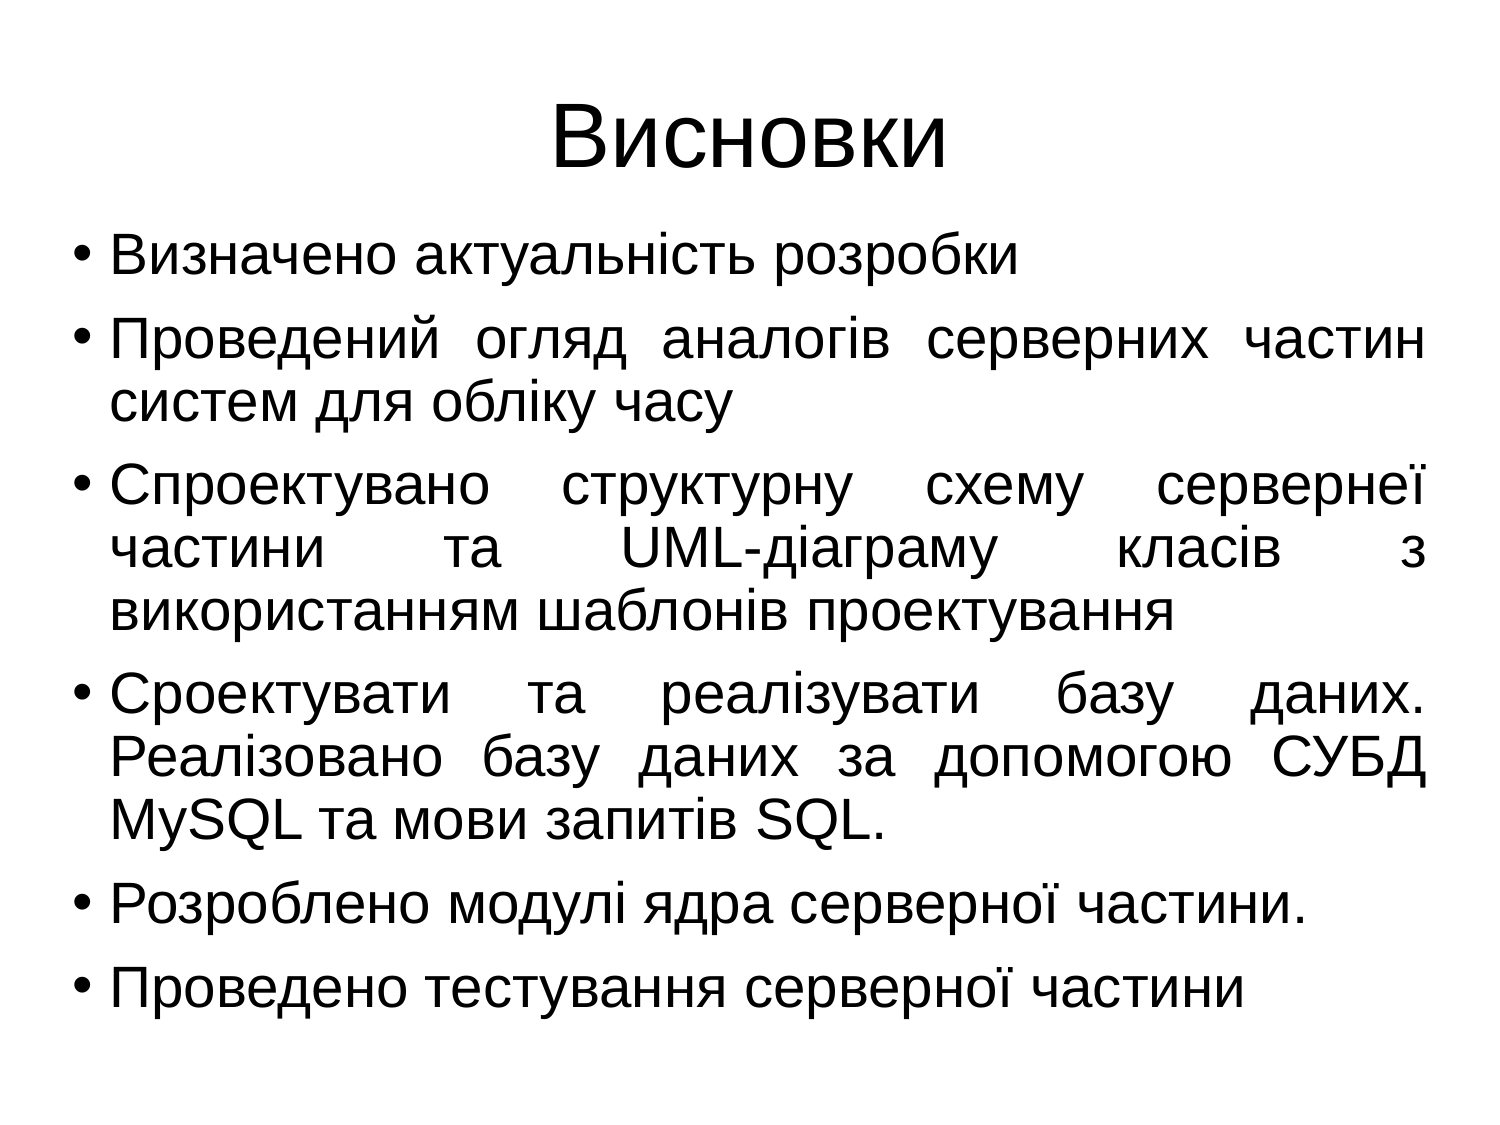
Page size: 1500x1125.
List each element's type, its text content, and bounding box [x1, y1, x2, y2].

list Визначено актуальність розробки Проведений огляд аналогів серверних частин систем для обліку часу Спроектувано структурну схему сервернеї частини та UML-діаграму класів з використанням шаблонів проектування Сроектувати та реалізувати базу даних. Реалізовано базу даних за допомогою СУБД MySQL та мови запитів SQL. Розроблено модулі ядра серверної частини. Проведено тестування серверної частини [57, 216, 1443, 1090]
title Висновки [103, 59, 1397, 216]
